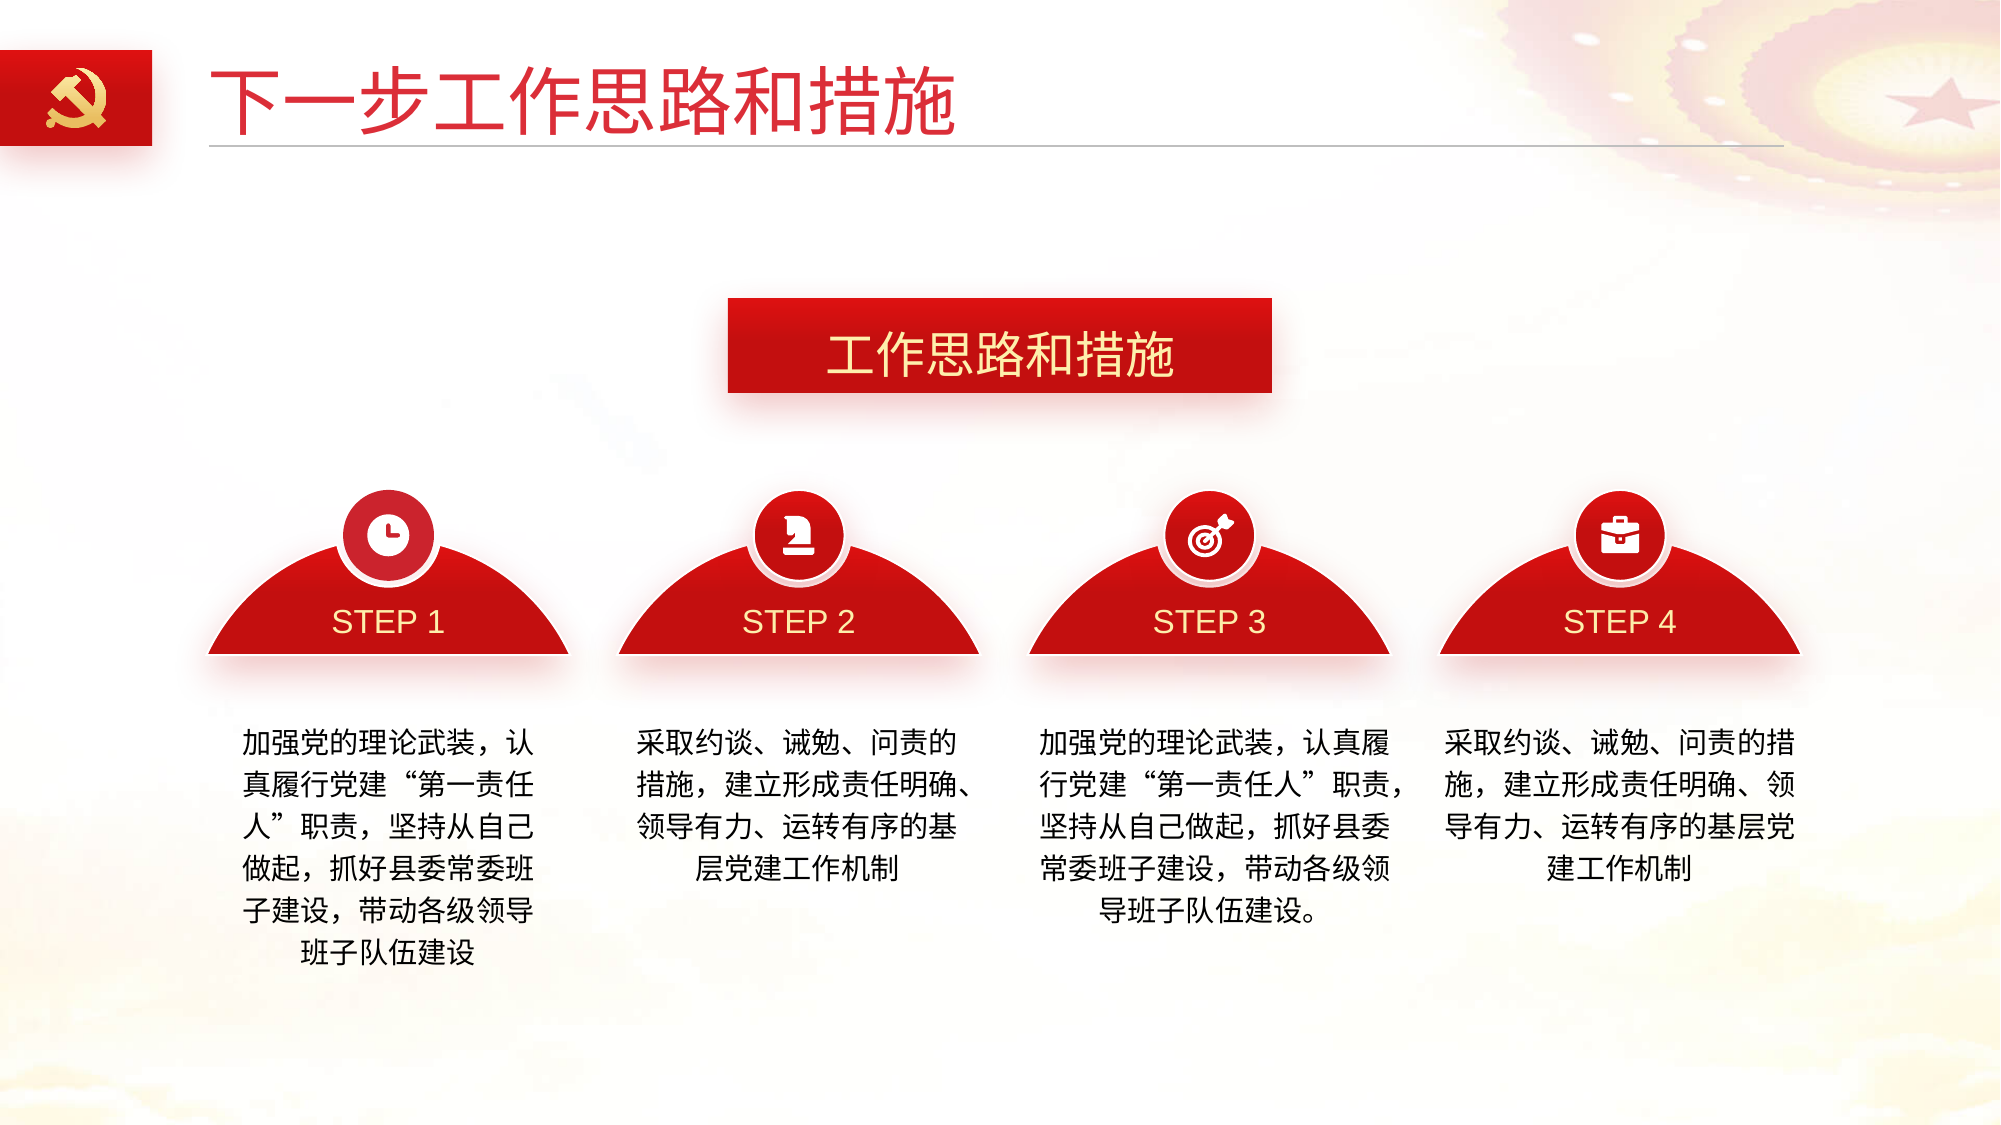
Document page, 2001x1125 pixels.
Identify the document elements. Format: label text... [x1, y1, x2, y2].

text_box 采取约谈、诫勉、问责的措施，建立形成责任明确、领导有力、运转有序的基层党建工作机制 [1425, 710, 1815, 893]
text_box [616, 489, 981, 656]
picture [0, 0, 2000, 1125]
text_box 下一步工作思路和措施 [193, 29, 1230, 152]
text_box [1437, 489, 1803, 656]
text_box 加强党的理论武装，认真履行党建“第一责任人”职责，坚持从自己做起，抓好县委常委班子建设，带动各级领导班子队伍建设 [218, 710, 559, 977]
text_box 采取约谈、诫勉、问责的措施，建立形成责任明确、领导有力、运转有序的基层党建工作机制 [615, 710, 980, 893]
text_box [1601, 515, 1639, 554]
text_box [45, 67, 107, 129]
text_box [783, 515, 815, 555]
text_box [206, 489, 571, 656]
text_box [1027, 489, 1392, 656]
text_box 工作思路和措施 [788, 304, 1212, 392]
text_box [727, 297, 1273, 393]
text_box 加强党的理论武装，认真履行党建“第一责任人”职责，坚持从自己做起，抓好县委常委班子建设，带动各级领导班子队伍建设。 [1020, 710, 1410, 935]
text_box [0, 49, 153, 147]
